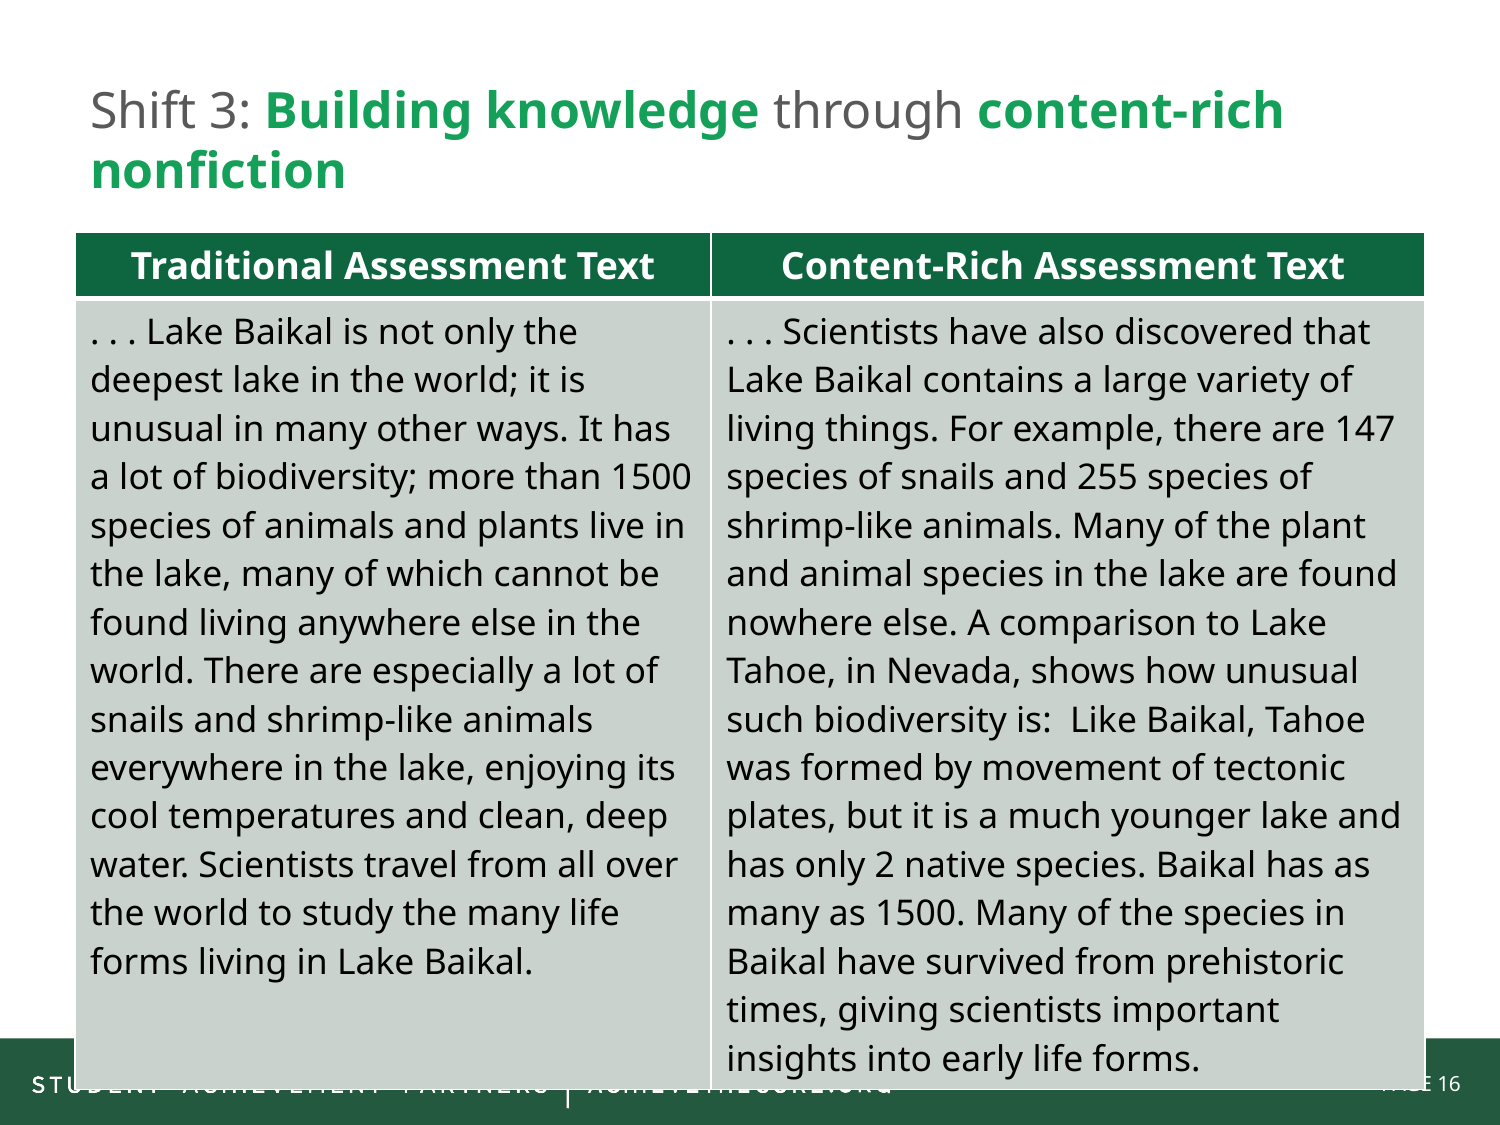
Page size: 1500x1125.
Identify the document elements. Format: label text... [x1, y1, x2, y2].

picture [12, 1055, 911, 1112]
title Shift 3: Building knowledge through content-rich nonfiction [75, 45, 1425, 232]
table_cell . . . Lake Baikal is not only the deepest lake in the world; it is unusual in many other ways. It has a lot of biodiversity; more than 1500 species of animals and plants live in the lake, many of which cannot be found living anywhere else in the world. There are especially a lot of snails and shrimp-like animals everywhere in the lake, enjoying its cool temperatures and clean, deep water. Scientists travel from all over the world to study the many life forms living in Lake Baikal. [76, 301, 710, 1089]
table_header Traditional Assessment Text [76, 233, 710, 296]
table_cell . . . Scientists have also discovered that Lake Baikal contains a large variety of living things. For example, there are 147 species of snails and 255 species of shrimp-like animals. Many of the plant and animal species in the lake are found nowhere else. A comparison to Lake Tahoe, in Nevada, shows how unusual such biodiversity is: Like Baikal, Tahoe was formed by movement of tectonic plates, but it is a much younger lake and has only 2 native species. Baikal has as many as 1500. Many of the species in Baikal have survived from prehistoric times, giving scientists important insights into early life forms. [712, 301, 1424, 1089]
table_header Content-Rich Assessment Text [712, 233, 1424, 296]
